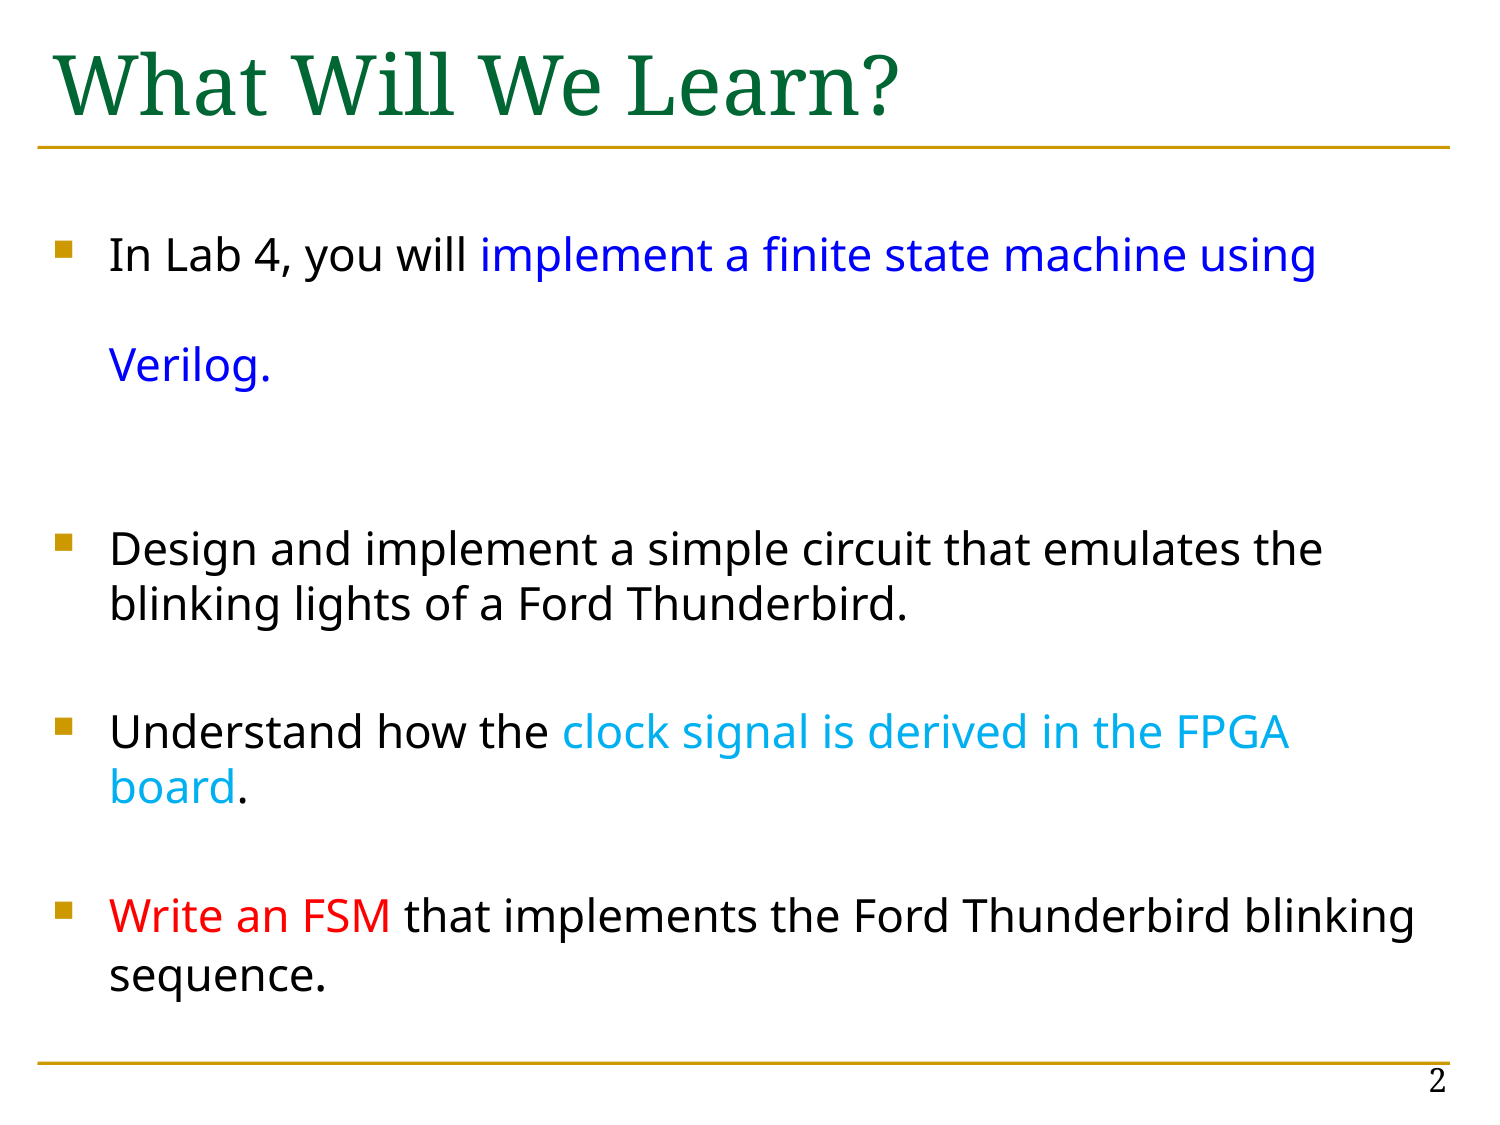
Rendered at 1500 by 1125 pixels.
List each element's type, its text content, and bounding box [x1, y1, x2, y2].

slide_number 2 [1111, 1036, 1462, 1112]
title What Will We Learn? [37, 24, 1450, 163]
list In Lab 4, you will implement a finite state machine using Verilog. Design and implement a simple circuit that emulates the blinking lights of a Ford Thunderbird. Understand how the clock signal is derived in the FPGA board. Write an FSM that implements the Ford Thunderbird blinking sequence. [37, 163, 1450, 1016]
